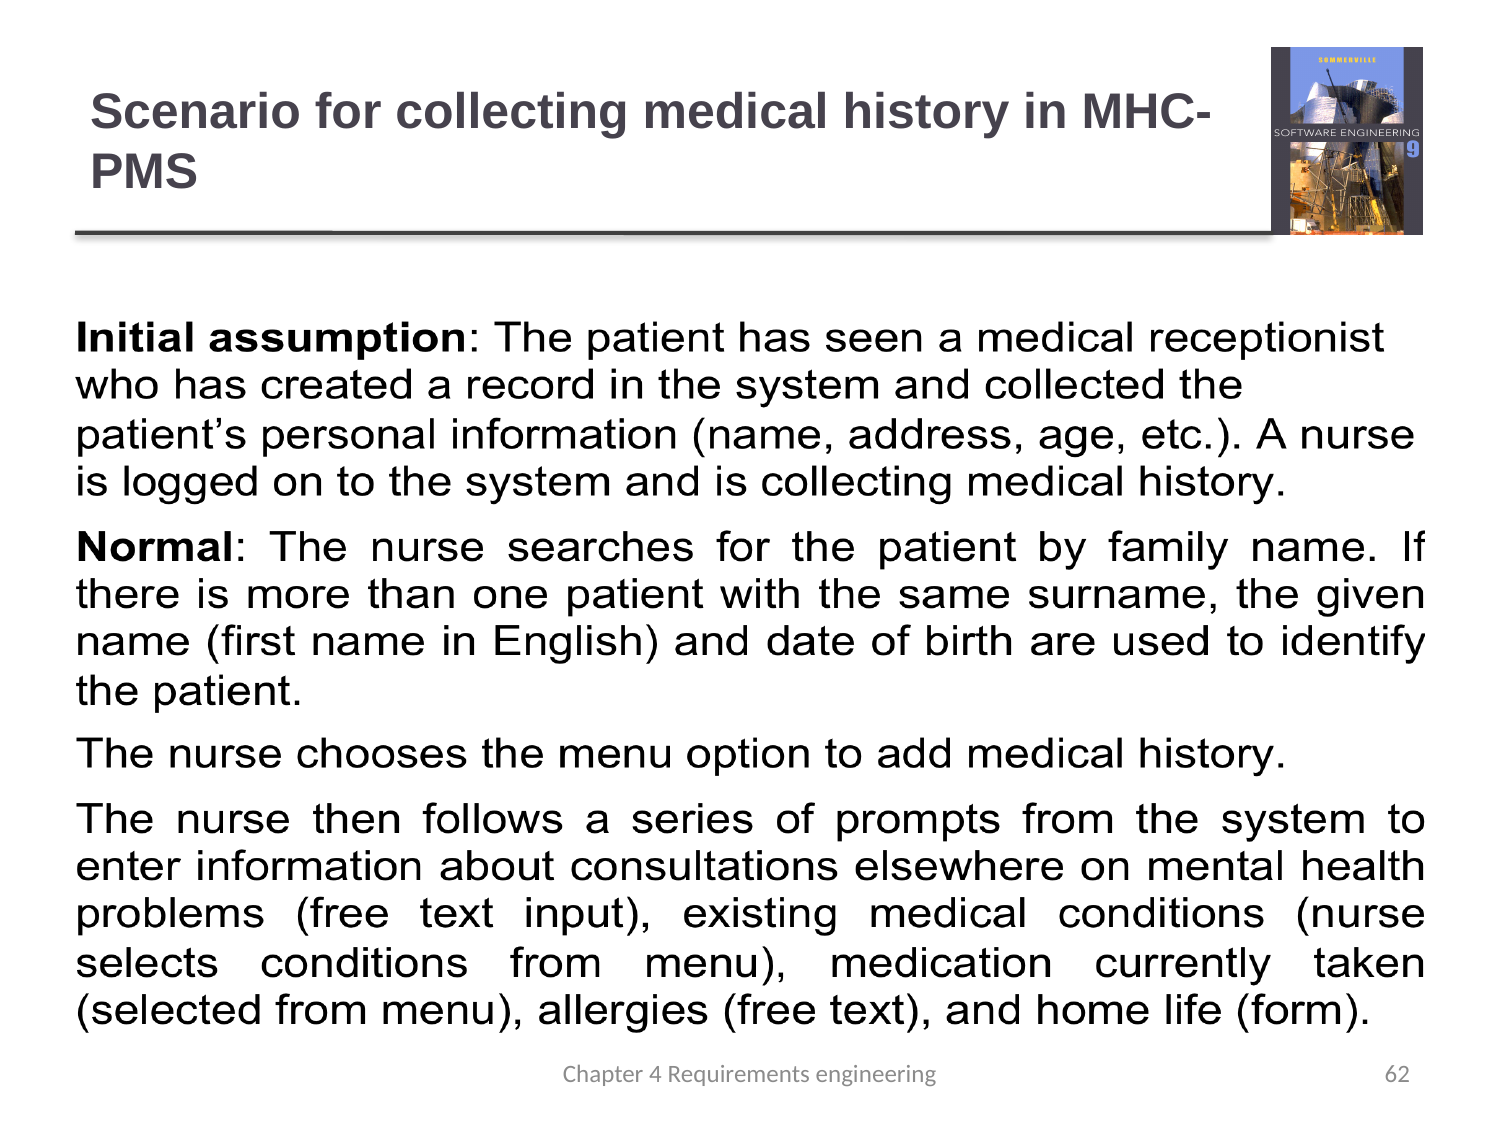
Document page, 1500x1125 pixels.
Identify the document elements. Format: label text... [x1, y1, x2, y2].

slide_number 62 [1074, 1042, 1425, 1103]
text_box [74, 312, 1426, 1034]
picture [1272, 47, 1423, 235]
title Scenario for collecting medical history in MHC-PMS [74, 44, 1272, 233]
footer Chapter 4 Requirements engineering [512, 1043, 988, 1103]
